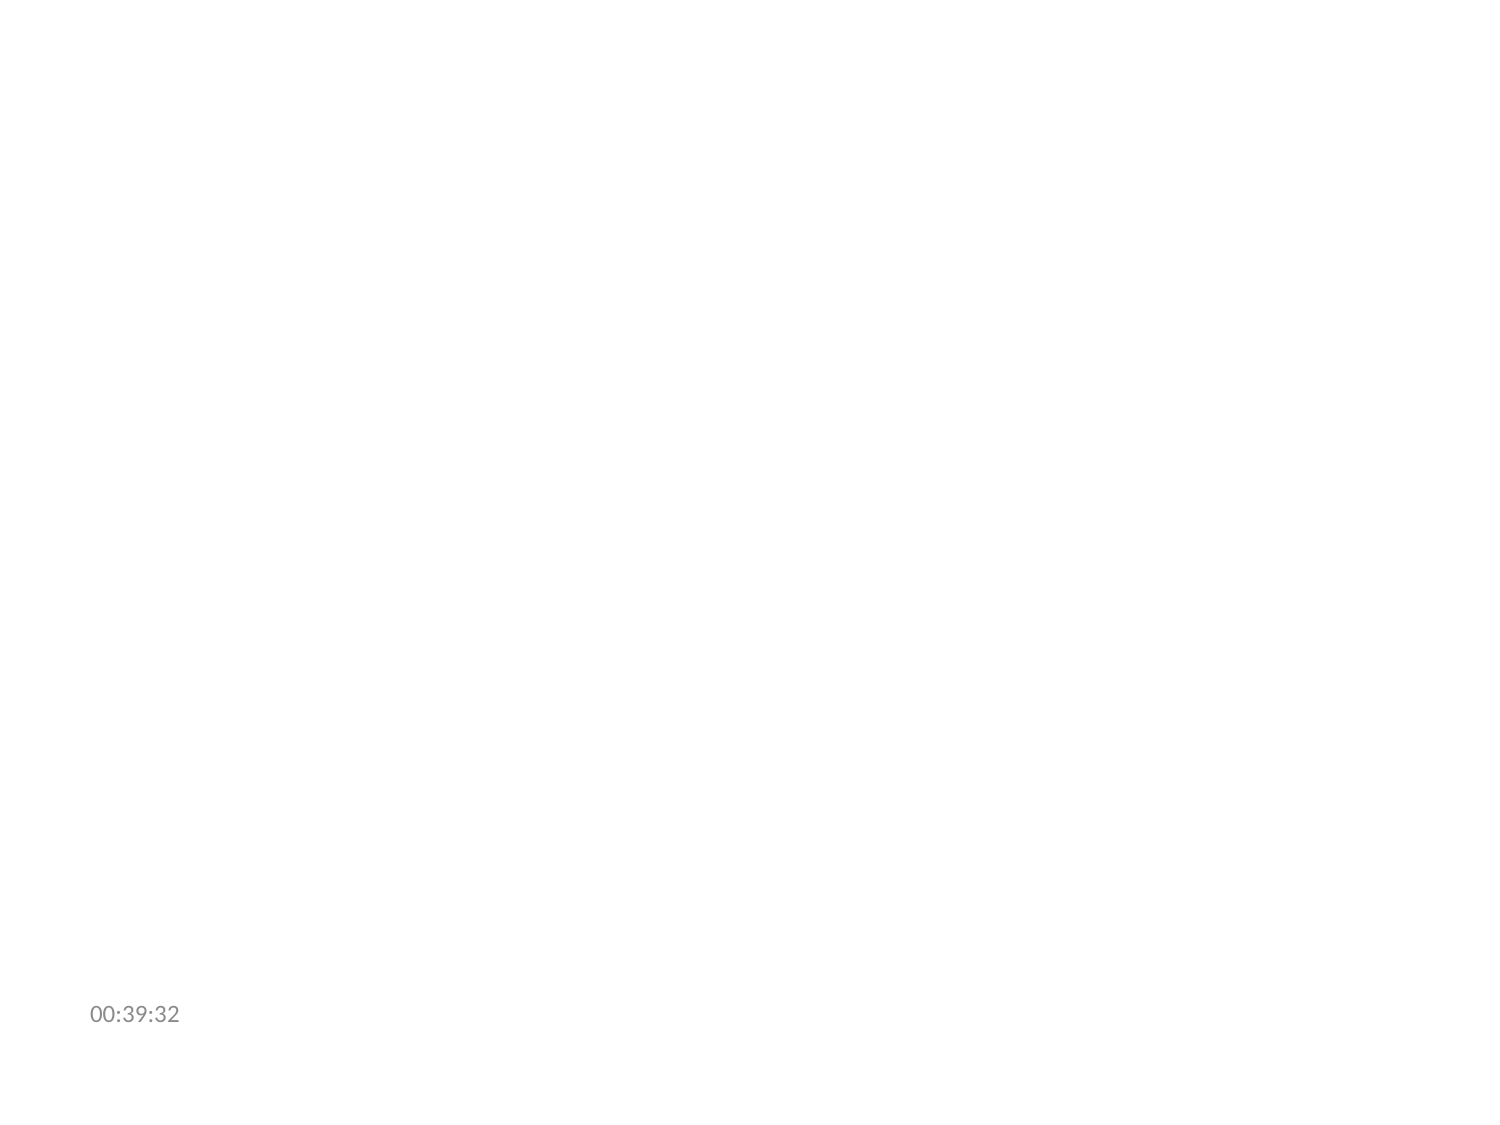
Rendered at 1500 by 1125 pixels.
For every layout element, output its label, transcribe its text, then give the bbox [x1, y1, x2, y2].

text_box 15:35:09 [75, 982, 425, 1043]
